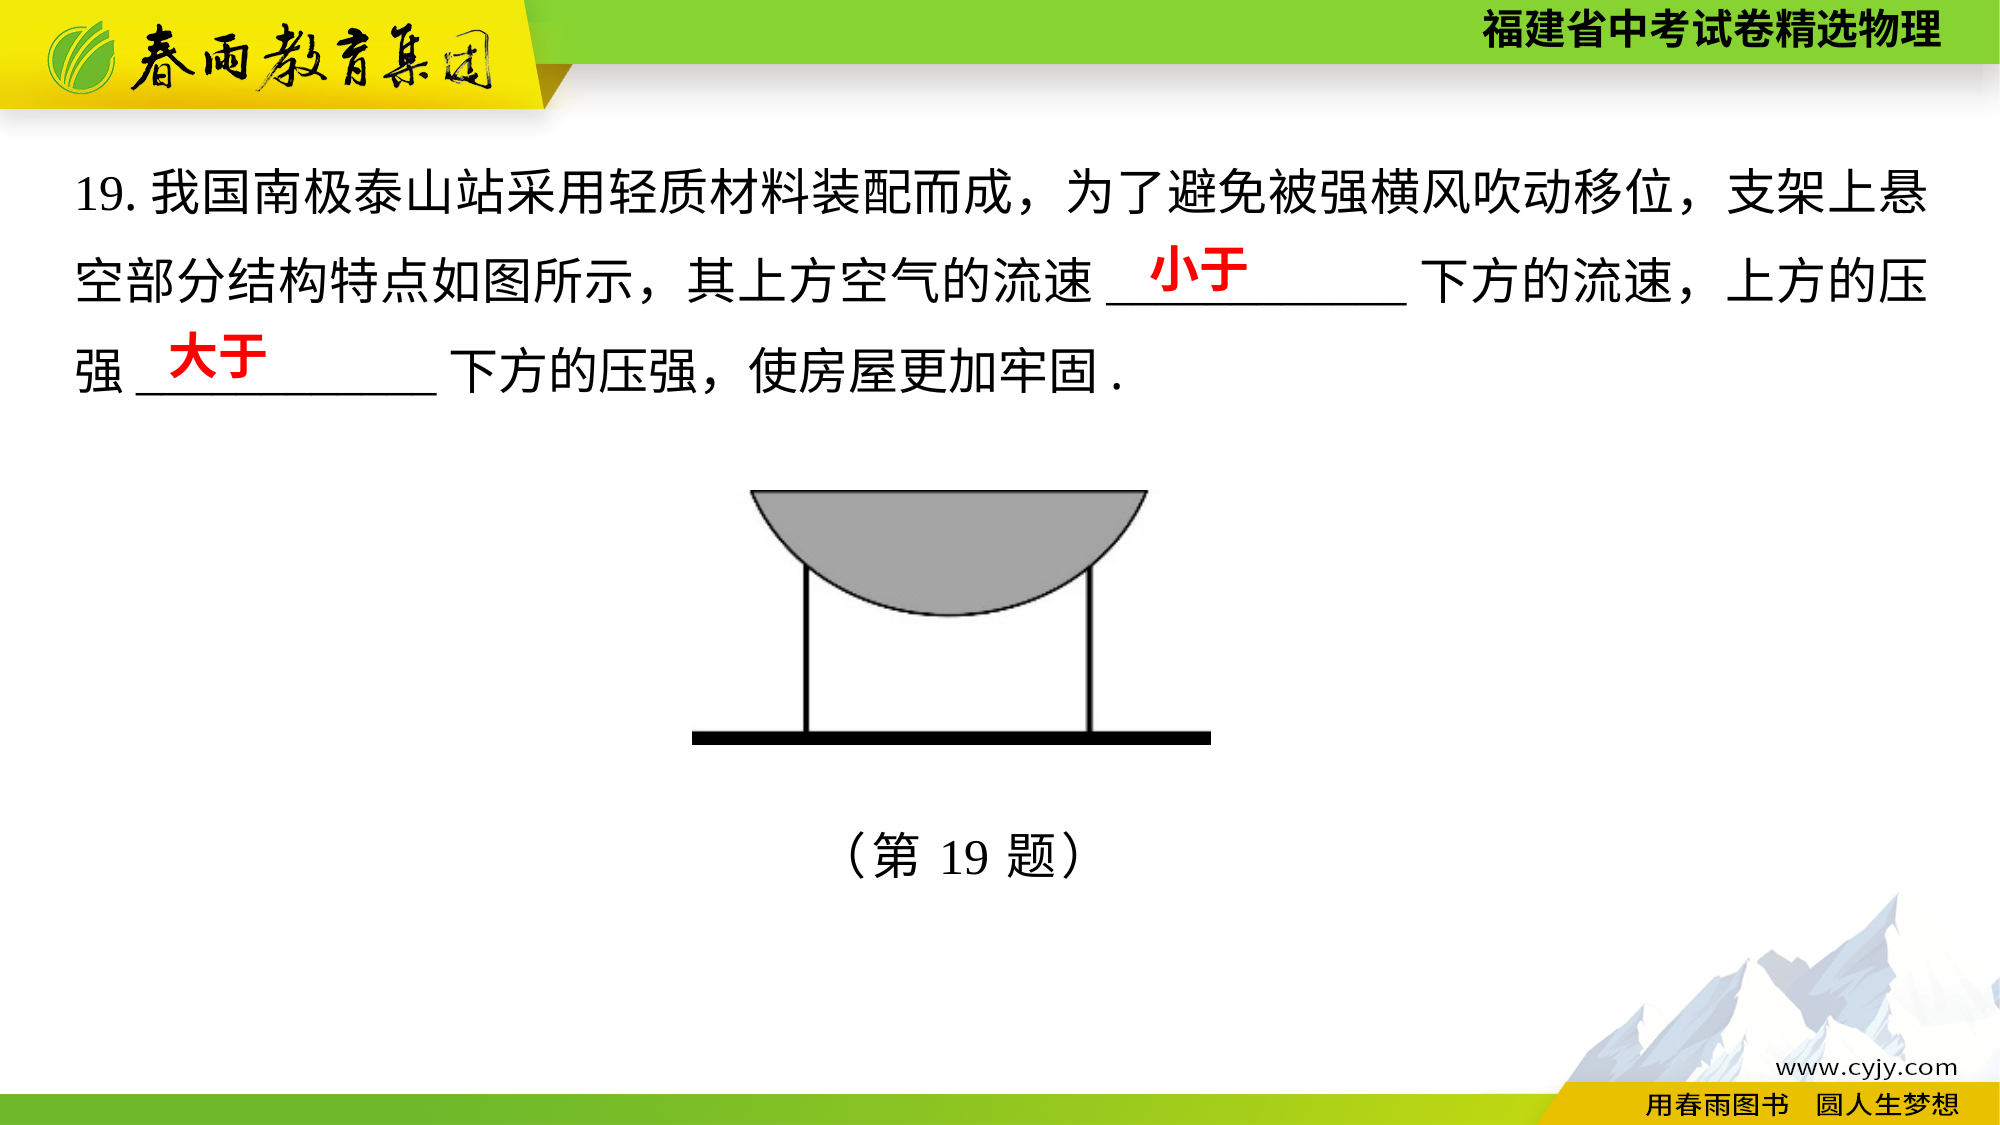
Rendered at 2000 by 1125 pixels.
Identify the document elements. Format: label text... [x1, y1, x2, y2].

list 19.我国南极泰山站采用轻质材料装配而成，为了避免被强横风吹动移位，支架上悬空部分结构特点如图所示，其上方空气的流速____________下方的流速，上方的压强____________下方的压强，使房屋更加牢固. [59, 122, 1944, 491]
text_box 大于 [103, 316, 334, 392]
text_box 小于 [1084, 229, 1315, 305]
picture [0, 0, 2000, 1125]
text_box （第19题） [801, 786, 1182, 892]
